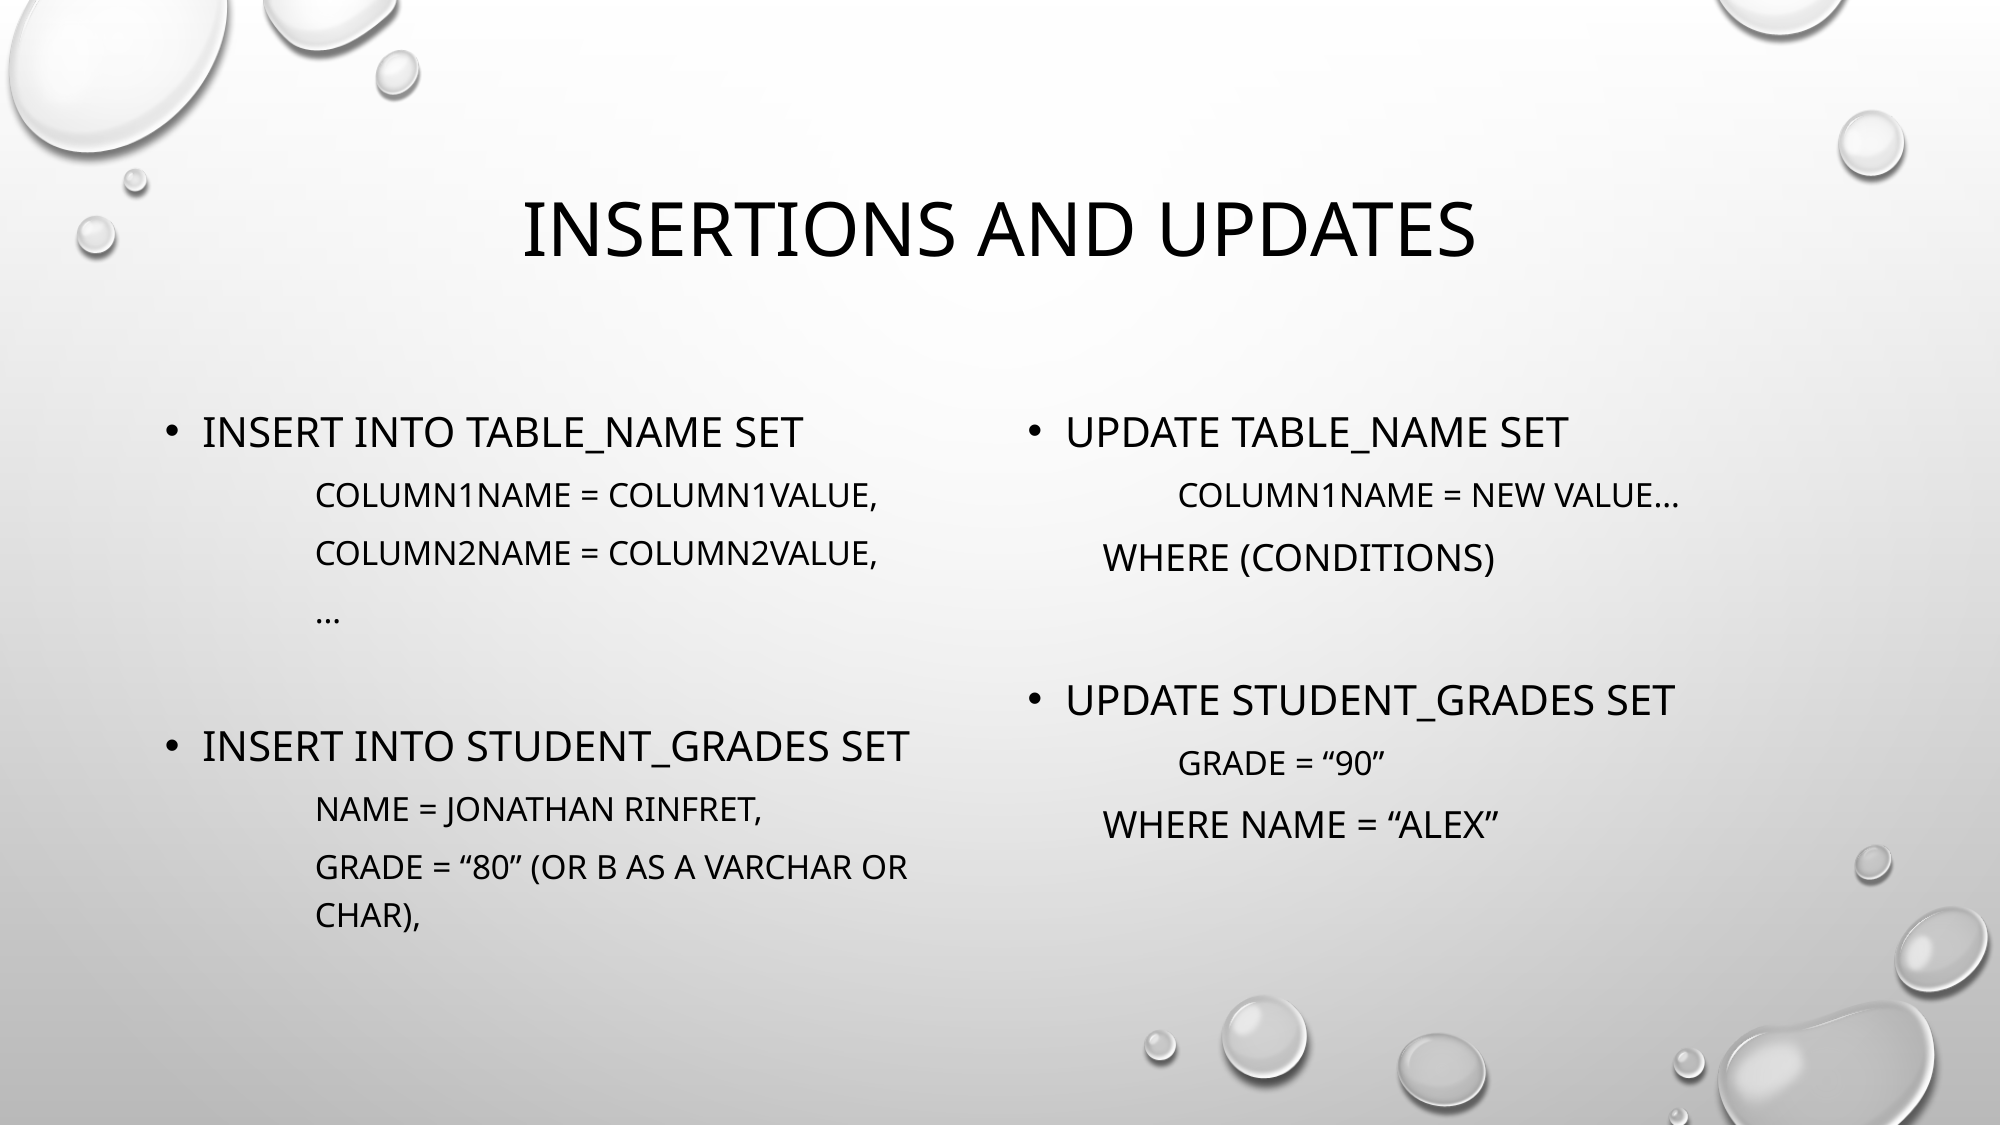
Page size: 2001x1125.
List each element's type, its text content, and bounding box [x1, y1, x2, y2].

picture [0, 0, 2000, 1125]
list Insert into table_name set Column1name = column1value, Column2name = column2value, … Insert into student_grades set Name = jonathan Rinfret, Grade = “80” (or B as a varchar or char), [149, 388, 988, 950]
list UPDATE TABLE_NAME SET COLUMN1NAME = NEW VALUE… WHERE (CONDITIONS) Update Student_grades set Grade = “90” Where name = “Alex” [1012, 388, 1850, 950]
title Insertions and updates [149, 101, 1851, 364]
